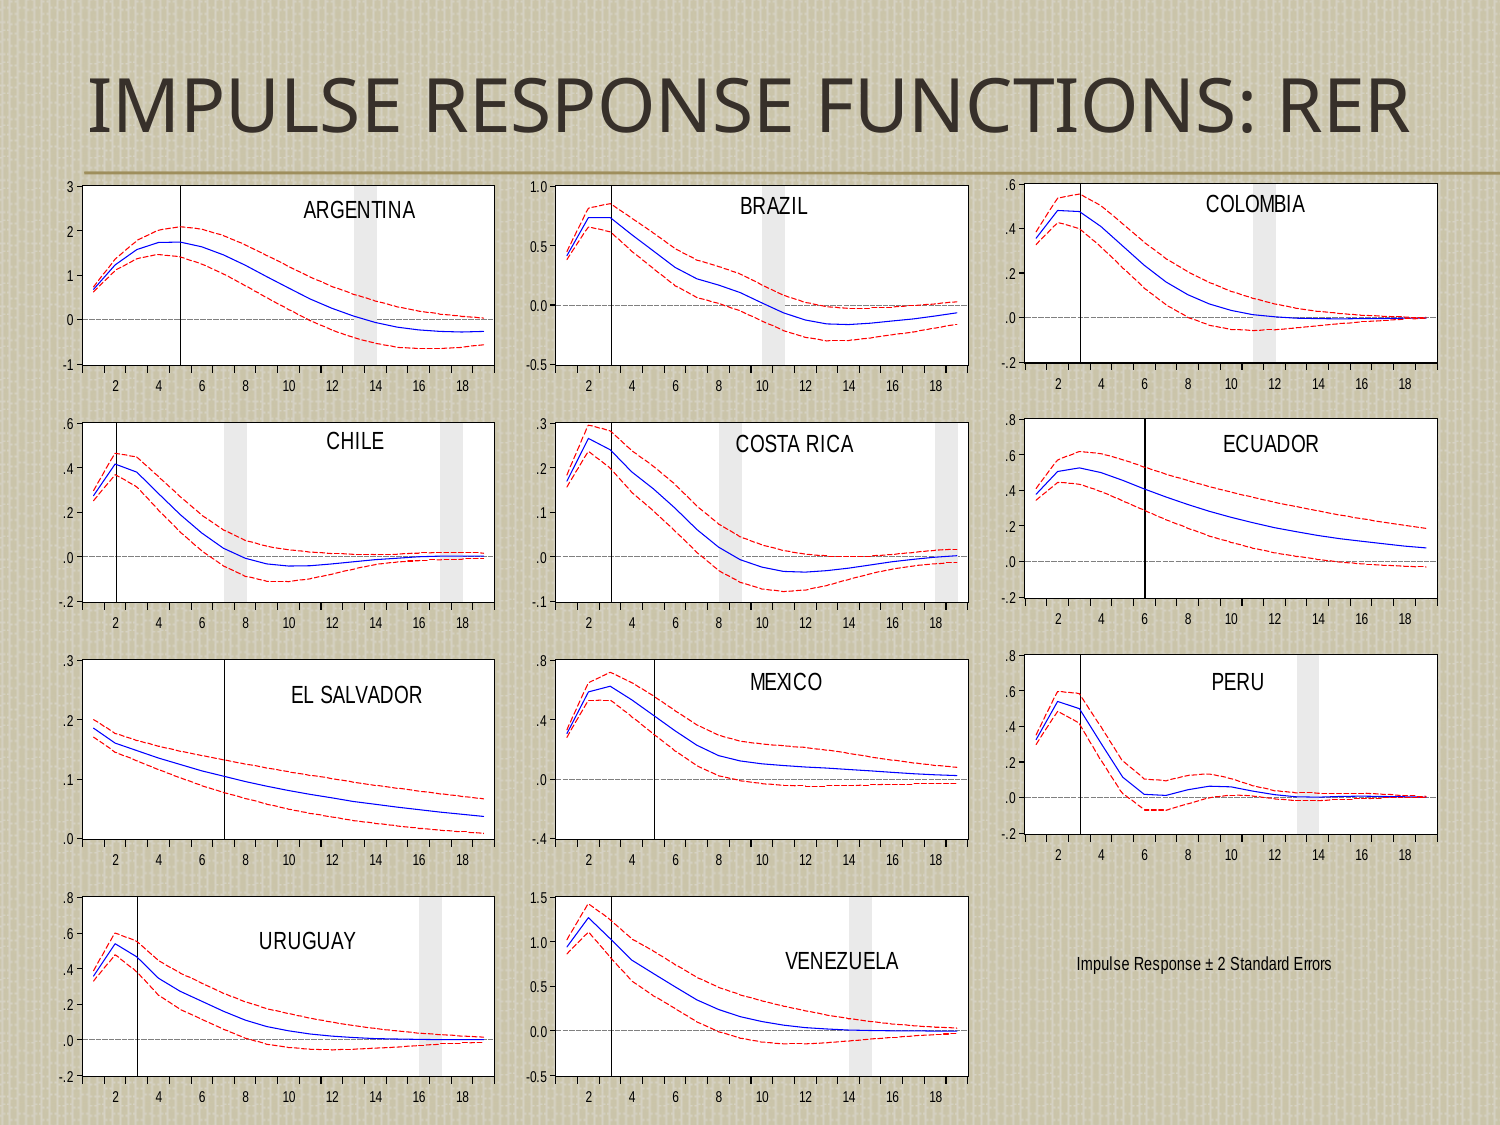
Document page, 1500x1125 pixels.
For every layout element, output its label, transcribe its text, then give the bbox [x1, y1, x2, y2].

picture [58, 175, 1442, 1102]
title Impulse Response Functions: RER [0, 33, 1500, 171]
